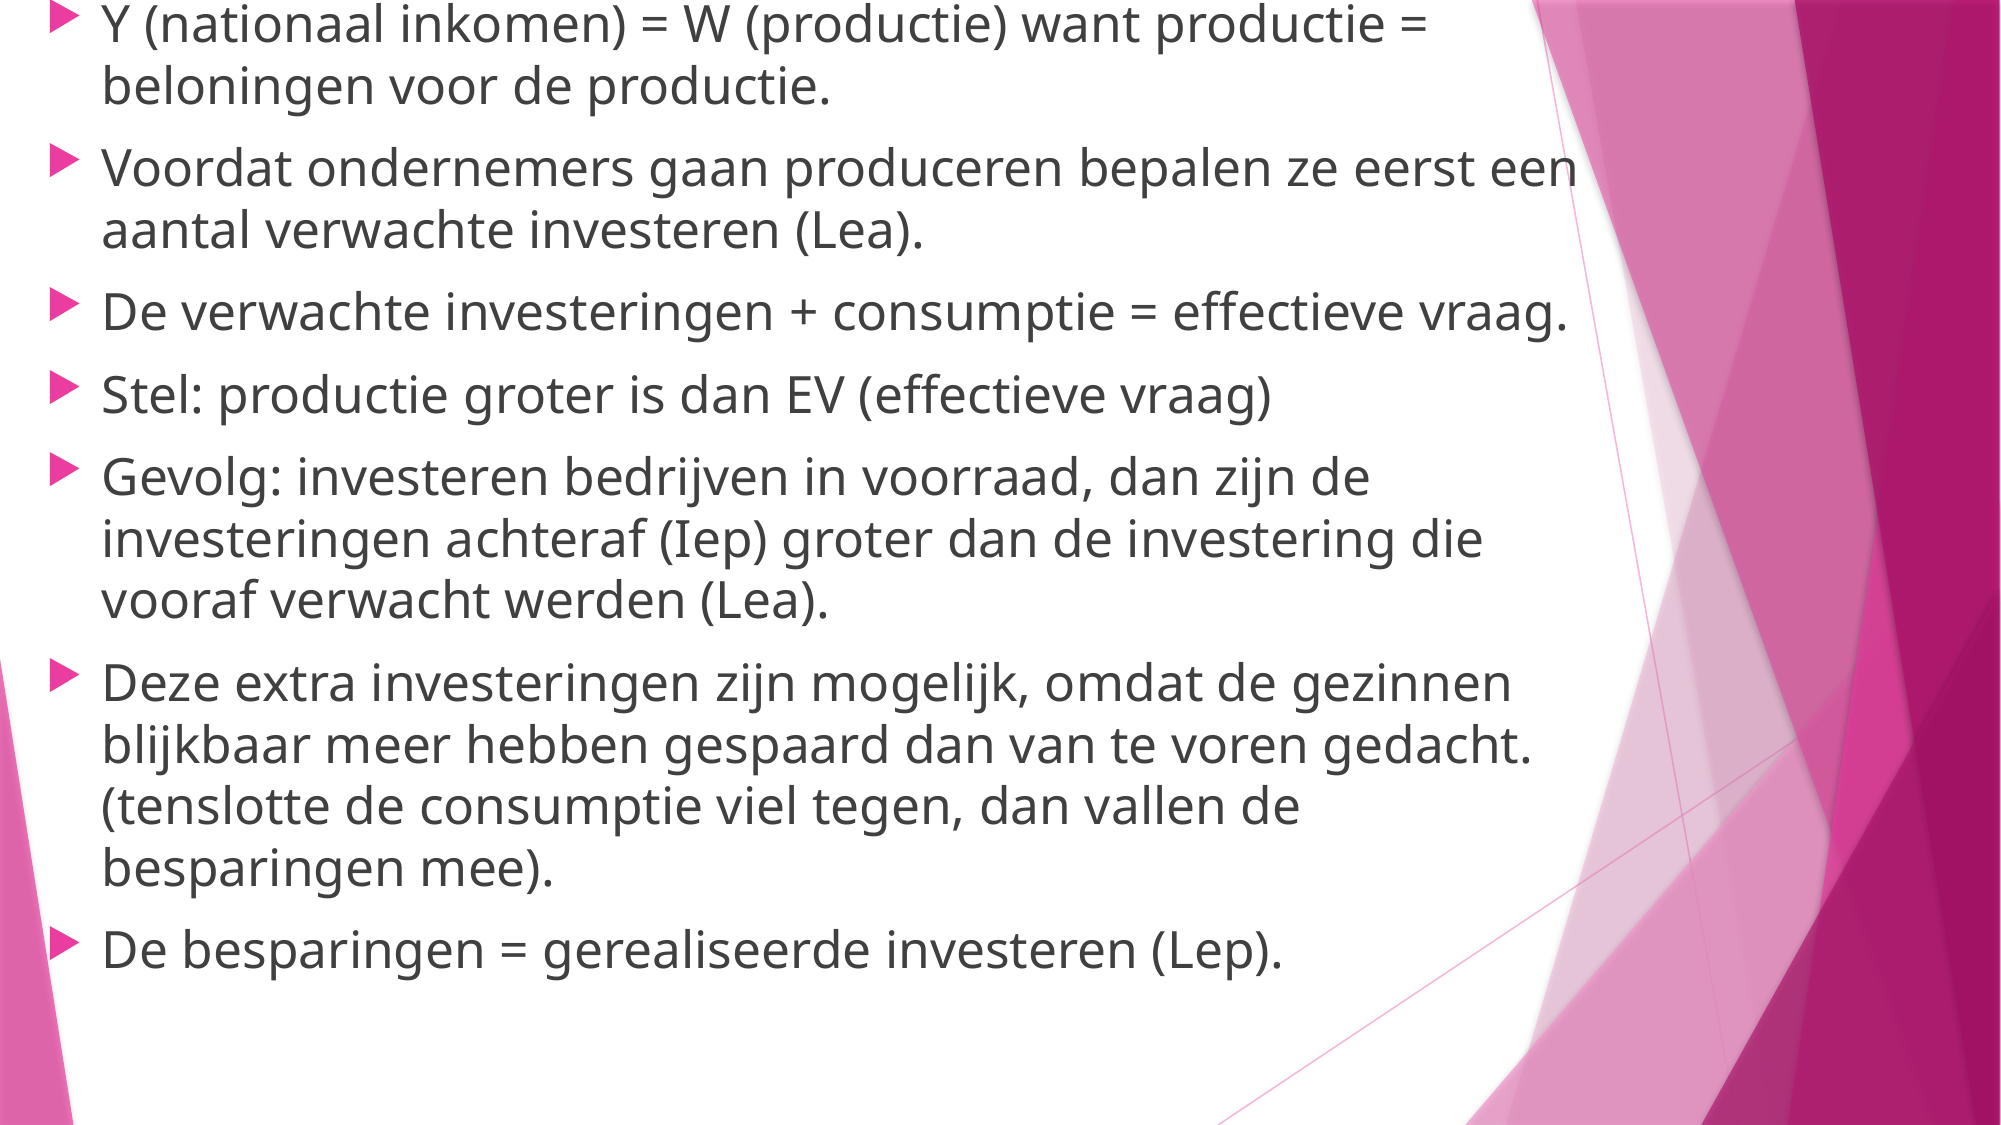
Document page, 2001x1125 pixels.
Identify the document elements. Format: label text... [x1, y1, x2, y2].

list Y (nationaal inkomen) = W (productie) want productie = beloningen voor de productie. Voordat ondernemers gaan produceren bepalen ze eerst een aantal verwachte investeren (Lea). De verwachte investeringen + consumptie = effectieve vraag. Stel: productie groter is dan EV (effectieve vraag) Gevolg: investeren bedrijven in voorraad, dan zijn de investeringen achteraf (Iep) groter dan de investering die vooraf verwacht werden (Lea). Deze extra investeringen zijn mogelijk, omdat de gezinnen blijkbaar meer hebben gespaard dan van te voren gedacht. (tenslotte de consumptie viel tegen, dan vallen de besparingen mee). De besparingen = gerealiseerde investeren (Lep). [31, 0, 1615, 992]
